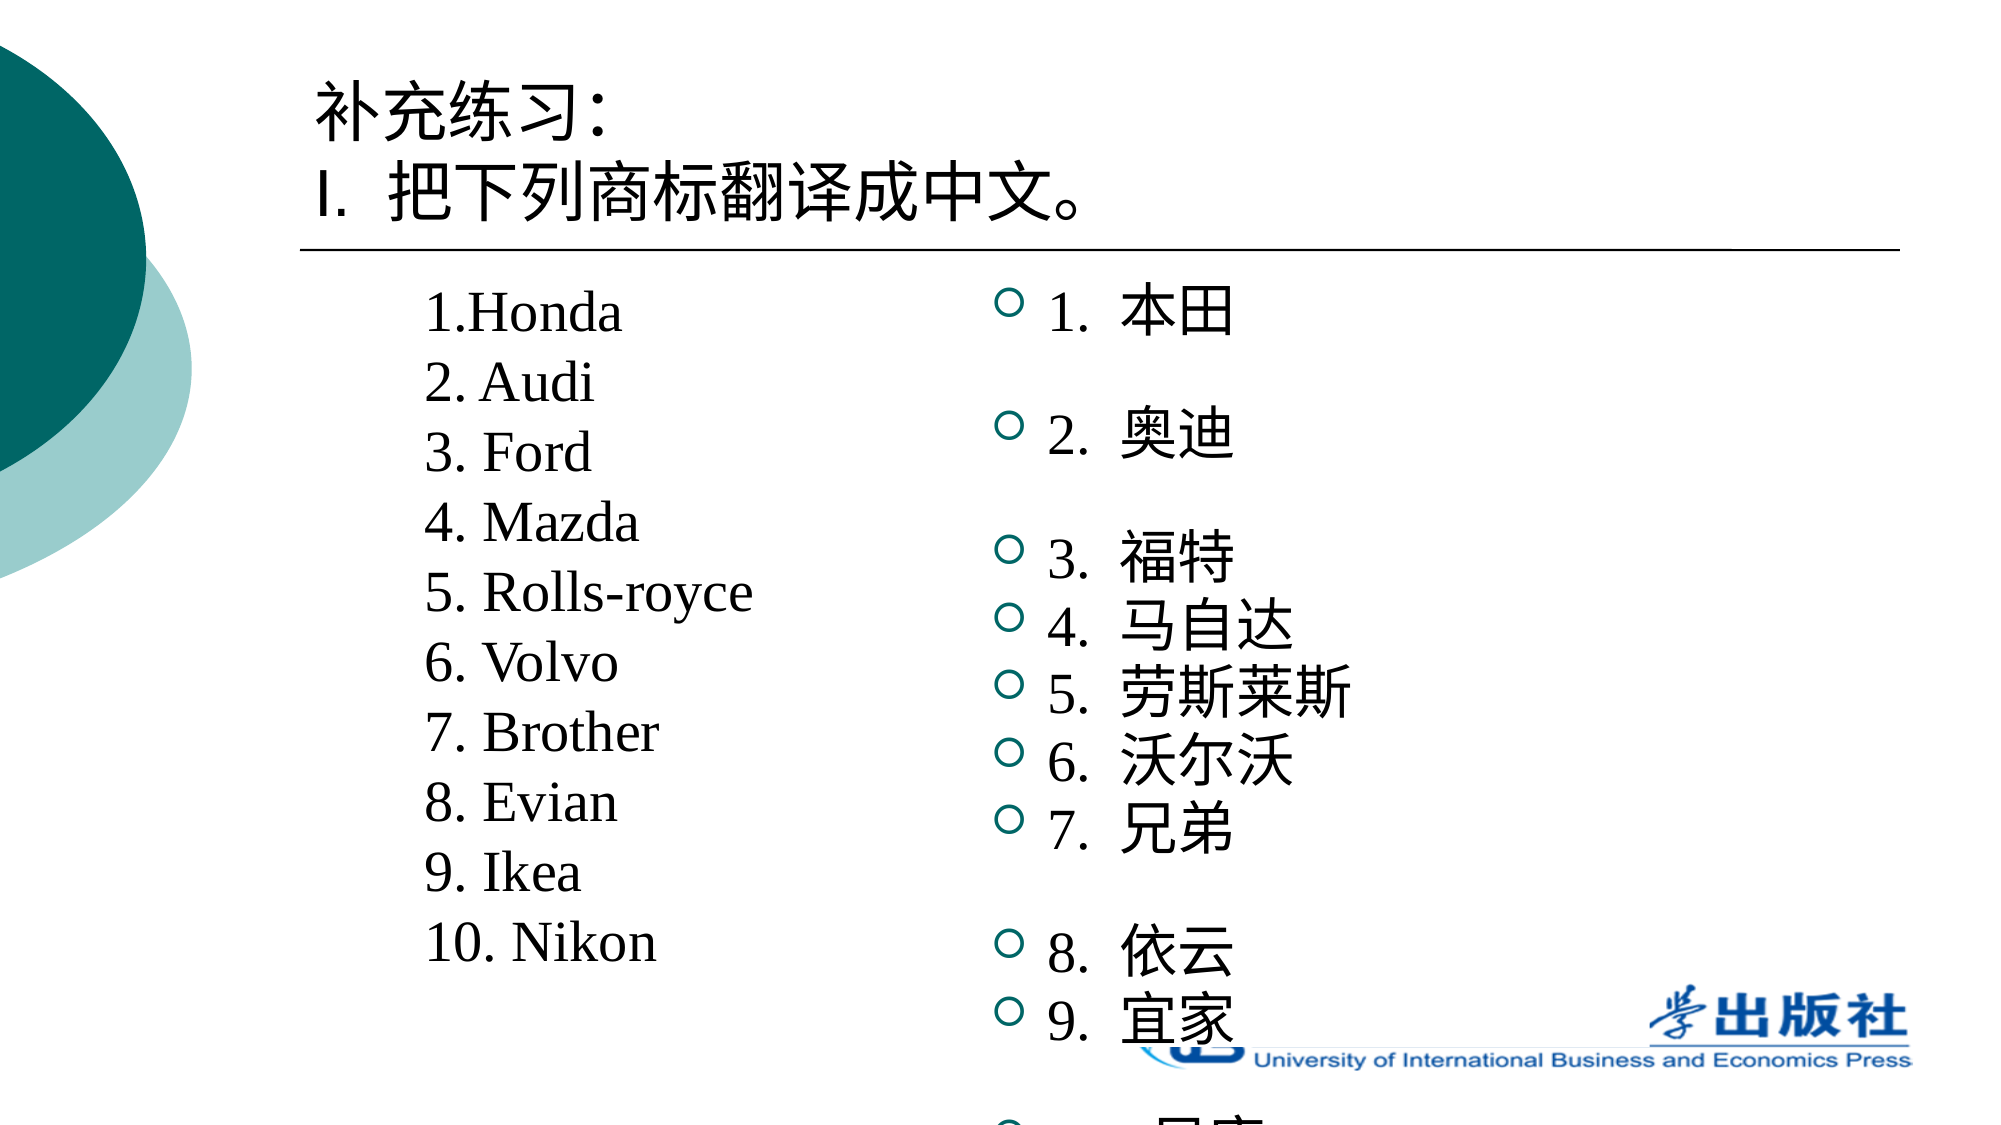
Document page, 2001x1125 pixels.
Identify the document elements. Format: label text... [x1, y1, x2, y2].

picture [1054, 922, 2000, 1125]
text_box 1.Honda 2. Audi 3. Ford 4. Mazda 5. Rolls-royce 6. Volvo 7. Brother 8. Evian 9. Ikea 10. Nikon [409, 265, 906, 1050]
title 补充练习： I. 把下列商标翻译成中文。 [299, 49, 1900, 238]
list 1. 本田 2. 奥迪 3. 福特 4. 马自达 5. 劳斯莱斯 6. 沃尔沃 7. 兄弟 8. 依云 9. 宜家 10. 尼康 [976, 278, 1650, 1048]
